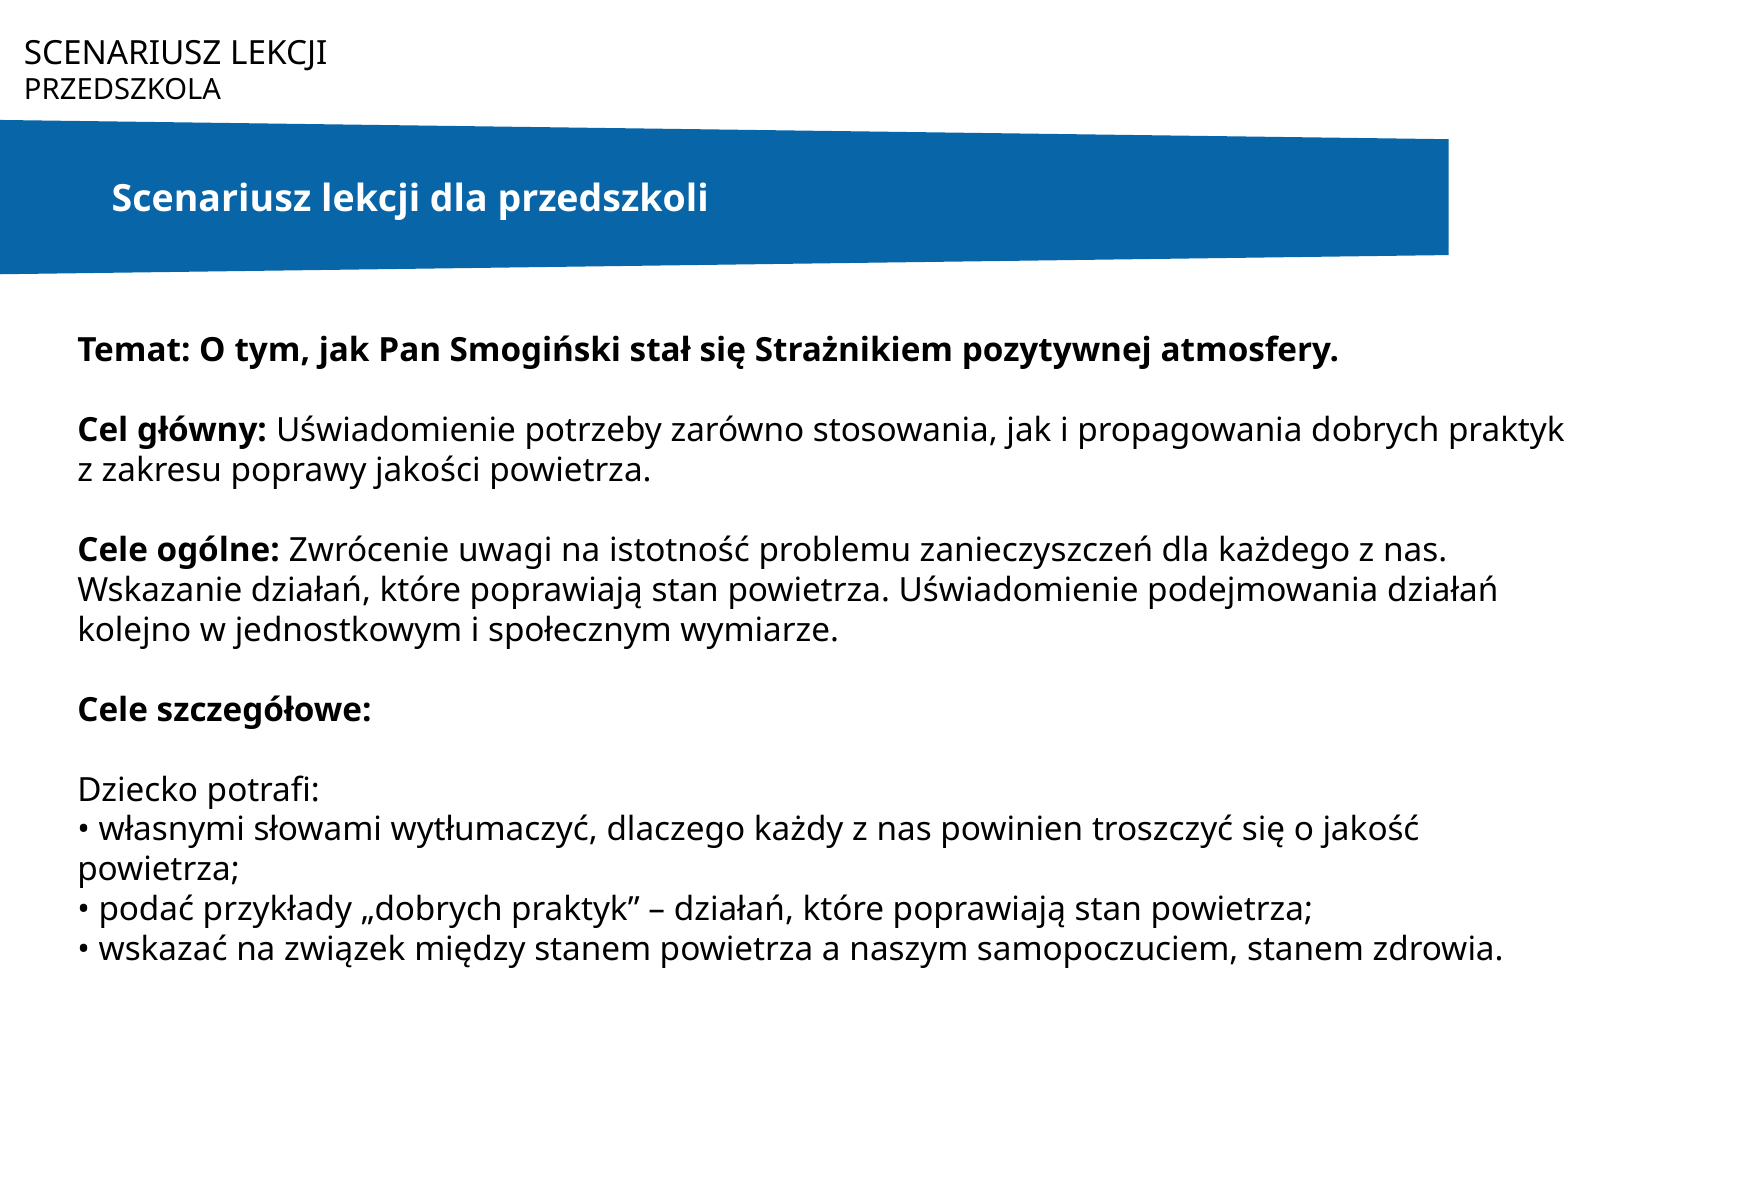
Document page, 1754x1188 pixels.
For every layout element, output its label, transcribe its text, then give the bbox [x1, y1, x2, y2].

text_box Scenariusz lekcji dla przedszkoli [96, 166, 1564, 227]
text_box SCENARIUSZ LEKCJI PRZEDSZKOLA [9, 23, 592, 114]
text_box [0, 118, 1450, 276]
text_box Temat: O tym, jak Pan Smogiński stał się Strażnikiem pozytywnej atmosfery. Cel główny: Uświadomienie potrzeby zarówno stosowania, jak i propagowania dobrych praktyk z zakresu poprawy jakości powietrza. Cele ogólne: Zwrócenie uwagi na istotność problemu zanieczyszczeń dla każdego z nas. Wskazanie działań, które poprawiają stan powietrza. Uświadomienie podejmowania działań kolejno w jednostkowym i społecznym wymiarze. Cele szczegółowe: Dziecko potrafi: • własnymi słowami wytłumaczyć, dlaczego każdy z nas powinien troszczyć się o jakość powietrza; • podać przykłady „dobrych praktyk” – działań, które poprawiają stan powietrza; • wskazać na związek między stanem powietrza a naszym samopoczuciem, stanem zdrowia. [62, 321, 1599, 975]
